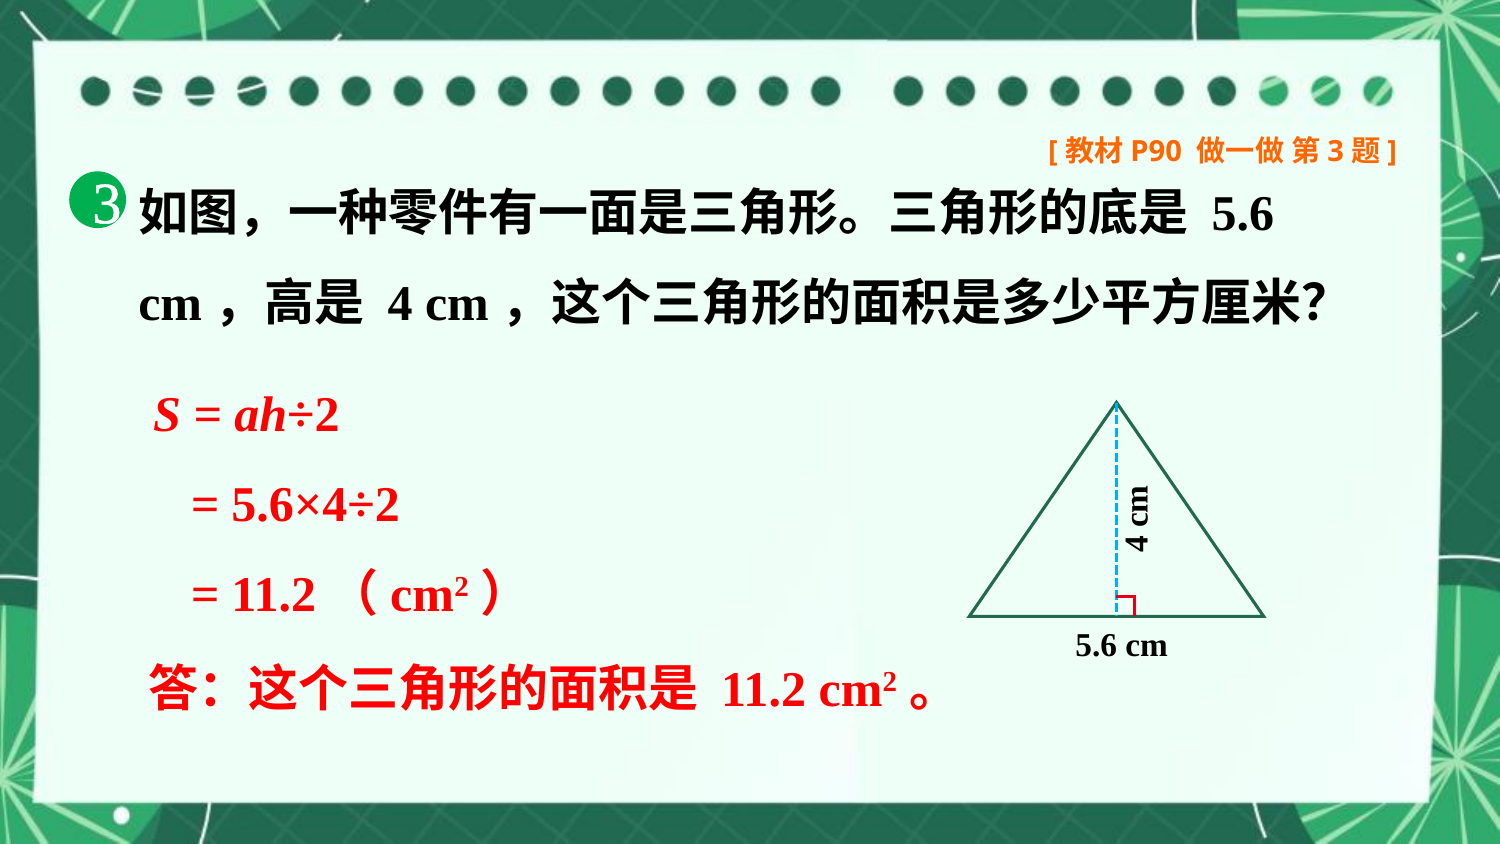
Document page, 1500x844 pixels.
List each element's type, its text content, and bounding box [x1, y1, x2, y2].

picture [0, 0, 1500, 844]
text_box 4 cm [1117, 437, 1162, 568]
text_box [1117, 595, 1136, 615]
text_box 答：这个三角形的面积是 11.2 cm2。 [133, 648, 974, 724]
text_box S = ah÷2 = 5.6×4÷2 = 11.2（cm2） [138, 343, 604, 629]
text_box [967, 400, 1142, 618]
text_box [教材P90 做一做 第3题] [1033, 114, 1412, 175]
text_box 4 cm [1107, 437, 1116, 568]
text_box 3 [68, 170, 128, 230]
text_box [1117, 466, 1266, 618]
text_box 如图，一种零件有一面是三角形。三角形的底是 5.6 cm，高是 4 cm，这个三角形的面积是多少平方厘米？ [123, 142, 1423, 338]
text_box 5.6 cm [1060, 615, 1191, 671]
